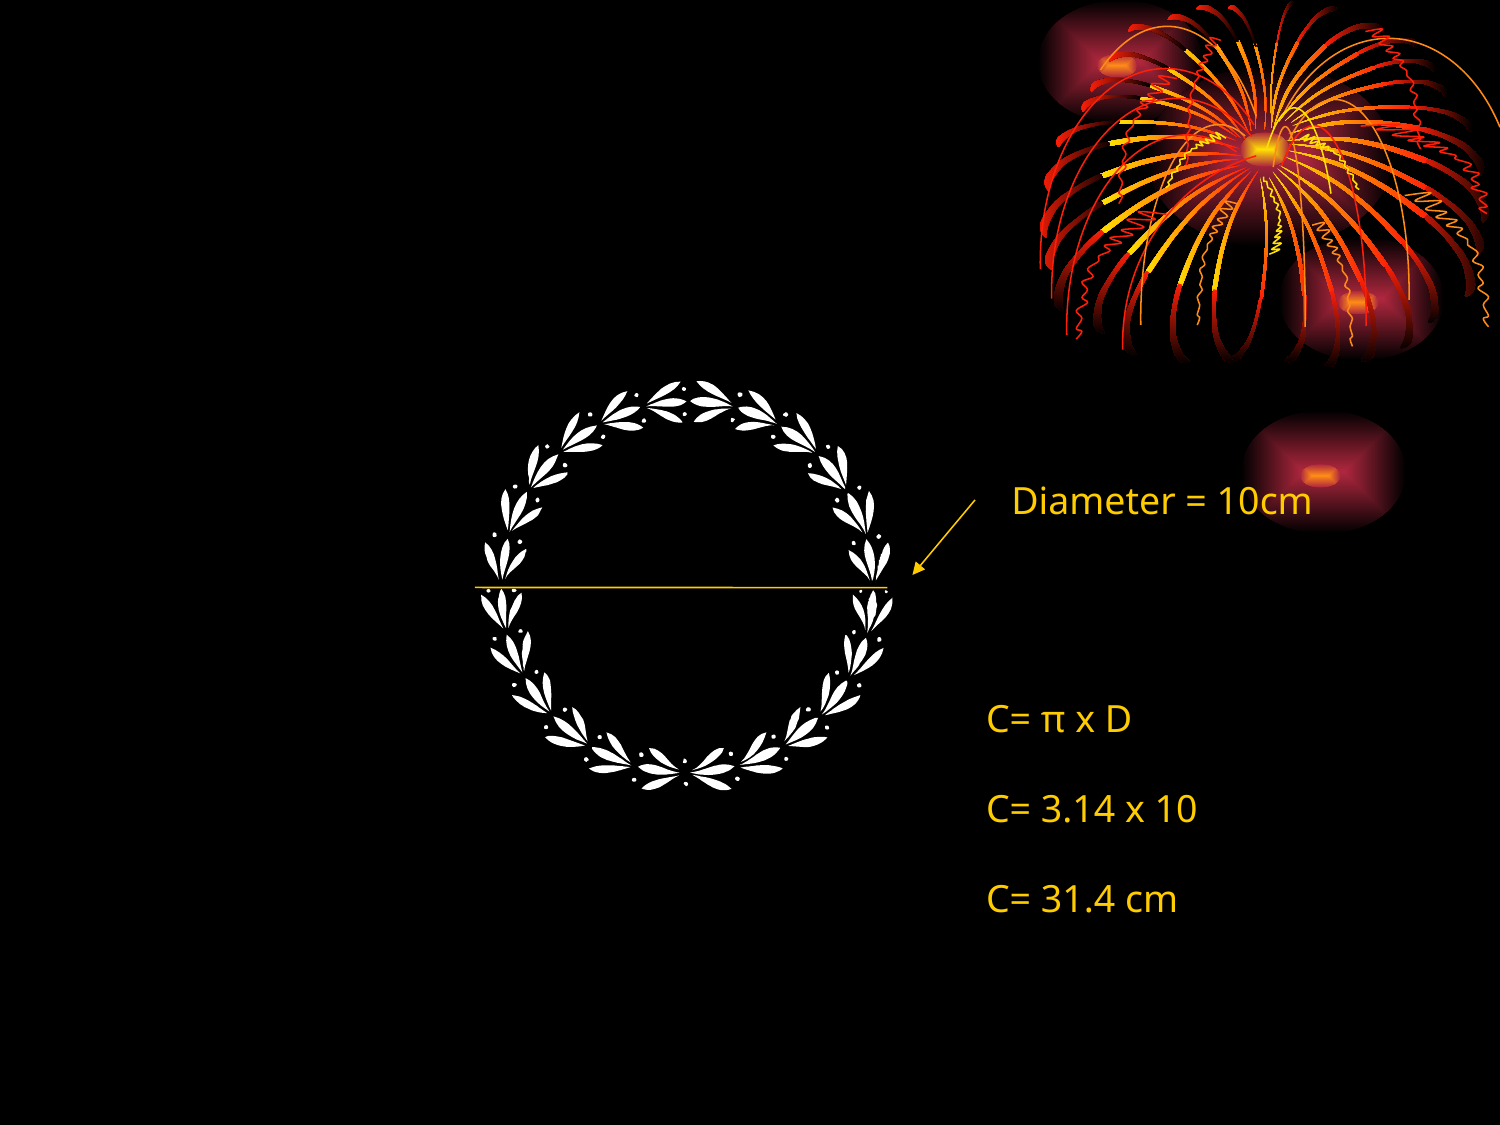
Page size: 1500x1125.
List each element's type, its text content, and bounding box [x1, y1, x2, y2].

text_box Diameter = 10cm [996, 469, 1329, 530]
text_box C= π x D C= 3.14 x 10 C= 31.4 cm [971, 687, 1213, 973]
text_box [912, 499, 976, 575]
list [474, 374, 900, 800]
